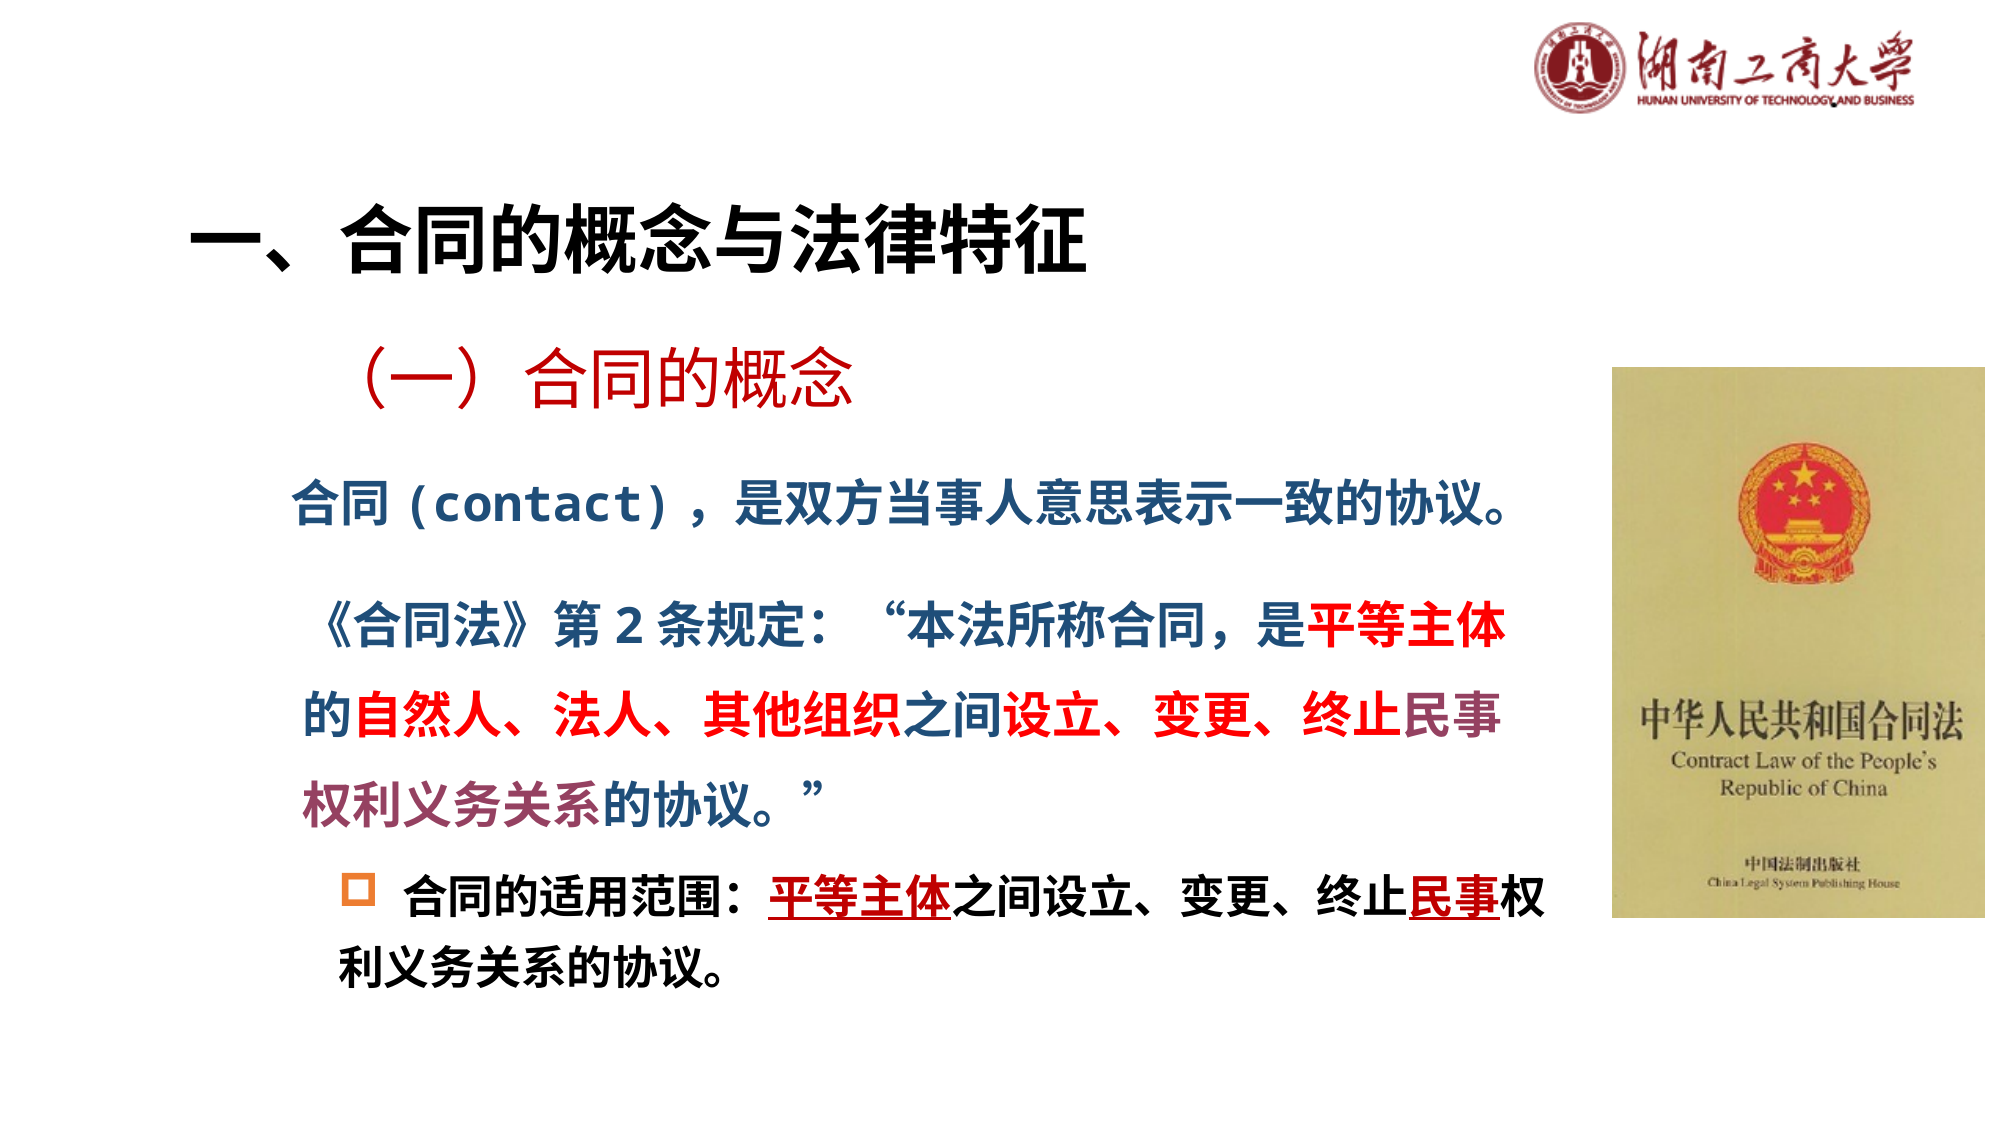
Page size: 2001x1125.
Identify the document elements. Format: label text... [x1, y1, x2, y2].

picture [1612, 367, 1985, 918]
text_box 合同的适用范围：平等主体之间设立、变更、终止民事权利义务关系的协议。 [323, 843, 1574, 1083]
text_box 合同(contact)，是双方当事人意思表示一致的协议。 [275, 463, 1550, 539]
text_box 一、合同的概念与法律特征 [173, 185, 1104, 290]
text_box 《合同法》第2条规定：“本法所称合同，是平等主体的自然人、法人、其他组织之间设立、变更、终止民事权利义务关系的协议。” [287, 556, 1538, 842]
picture [1533, 21, 1922, 117]
text_box （一）合同的概念 [307, 329, 939, 425]
